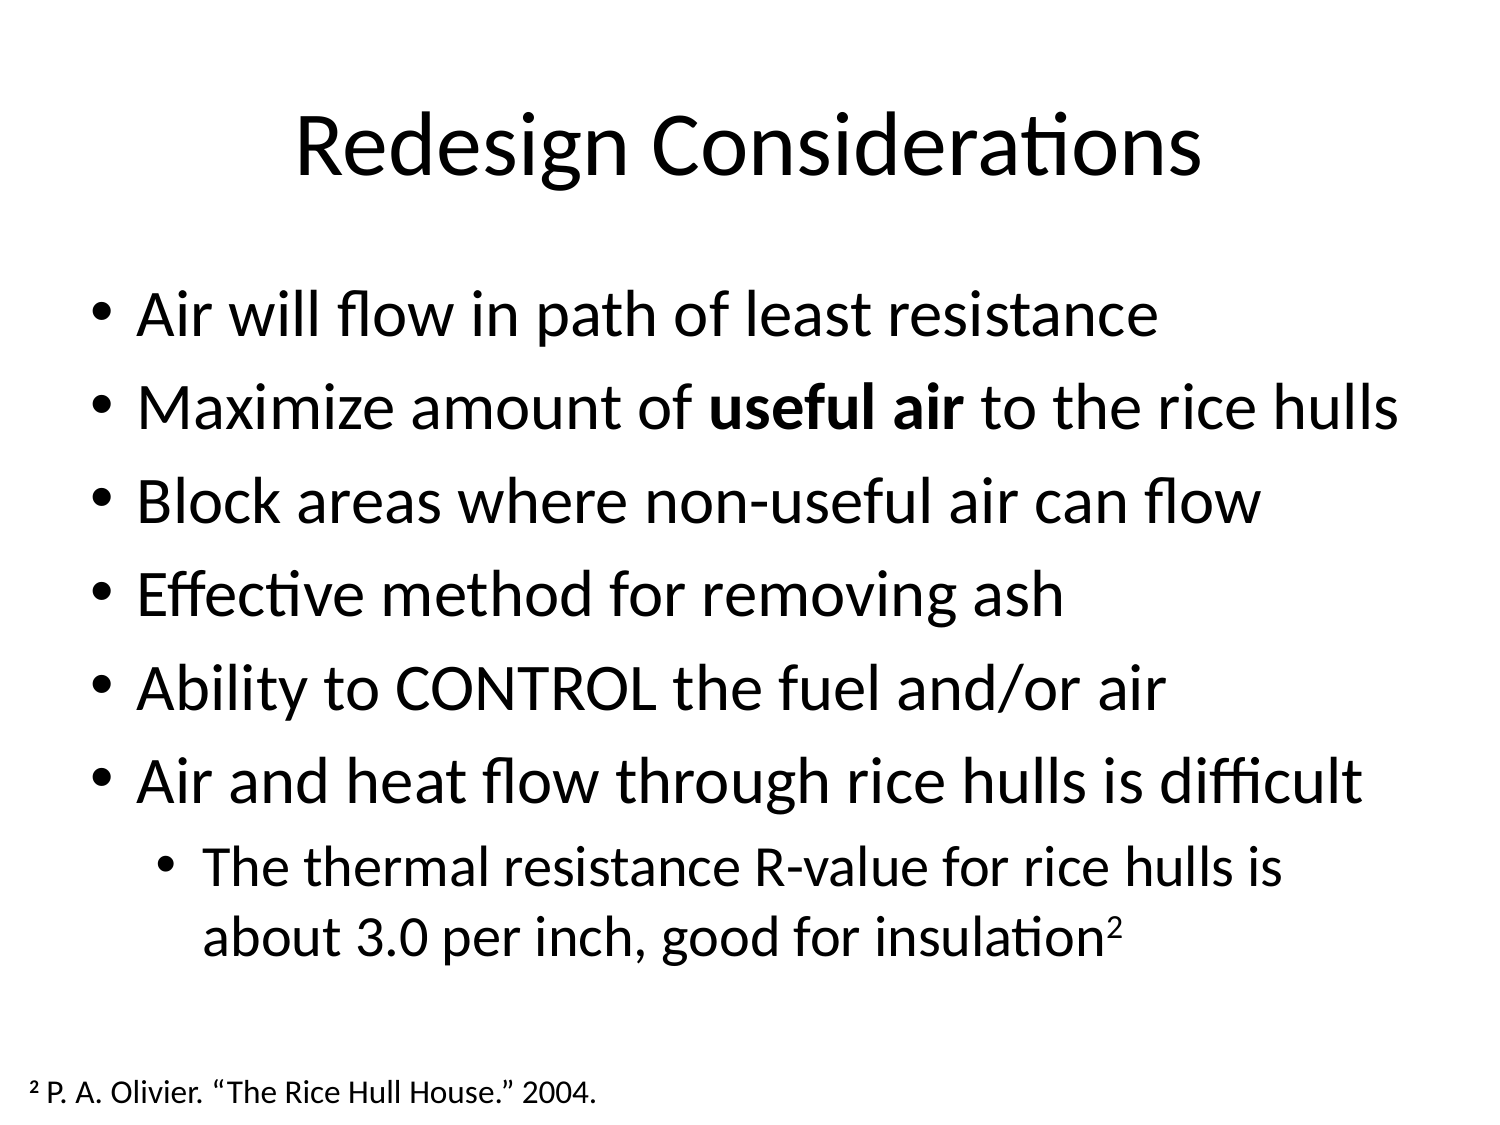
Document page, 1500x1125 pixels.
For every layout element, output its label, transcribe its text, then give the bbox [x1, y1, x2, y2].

list Air will flow in path of least resistance Maximize amount of useful air to the rice hulls Block areas where non-useful air can flow Effective method for removing ash Ability to CONTROL the fuel and/or air Air and heat flow through rice hulls is difficult The thermal resistance R-value for rice hulls is about 3.0 per inch, good for insulation2 [75, 262, 1425, 1005]
text_box 2 P. A. Olivier. “The Rice Hull House.” 2004. [14, 1062, 1184, 1118]
title Redesign Considerations [75, 45, 1425, 233]
